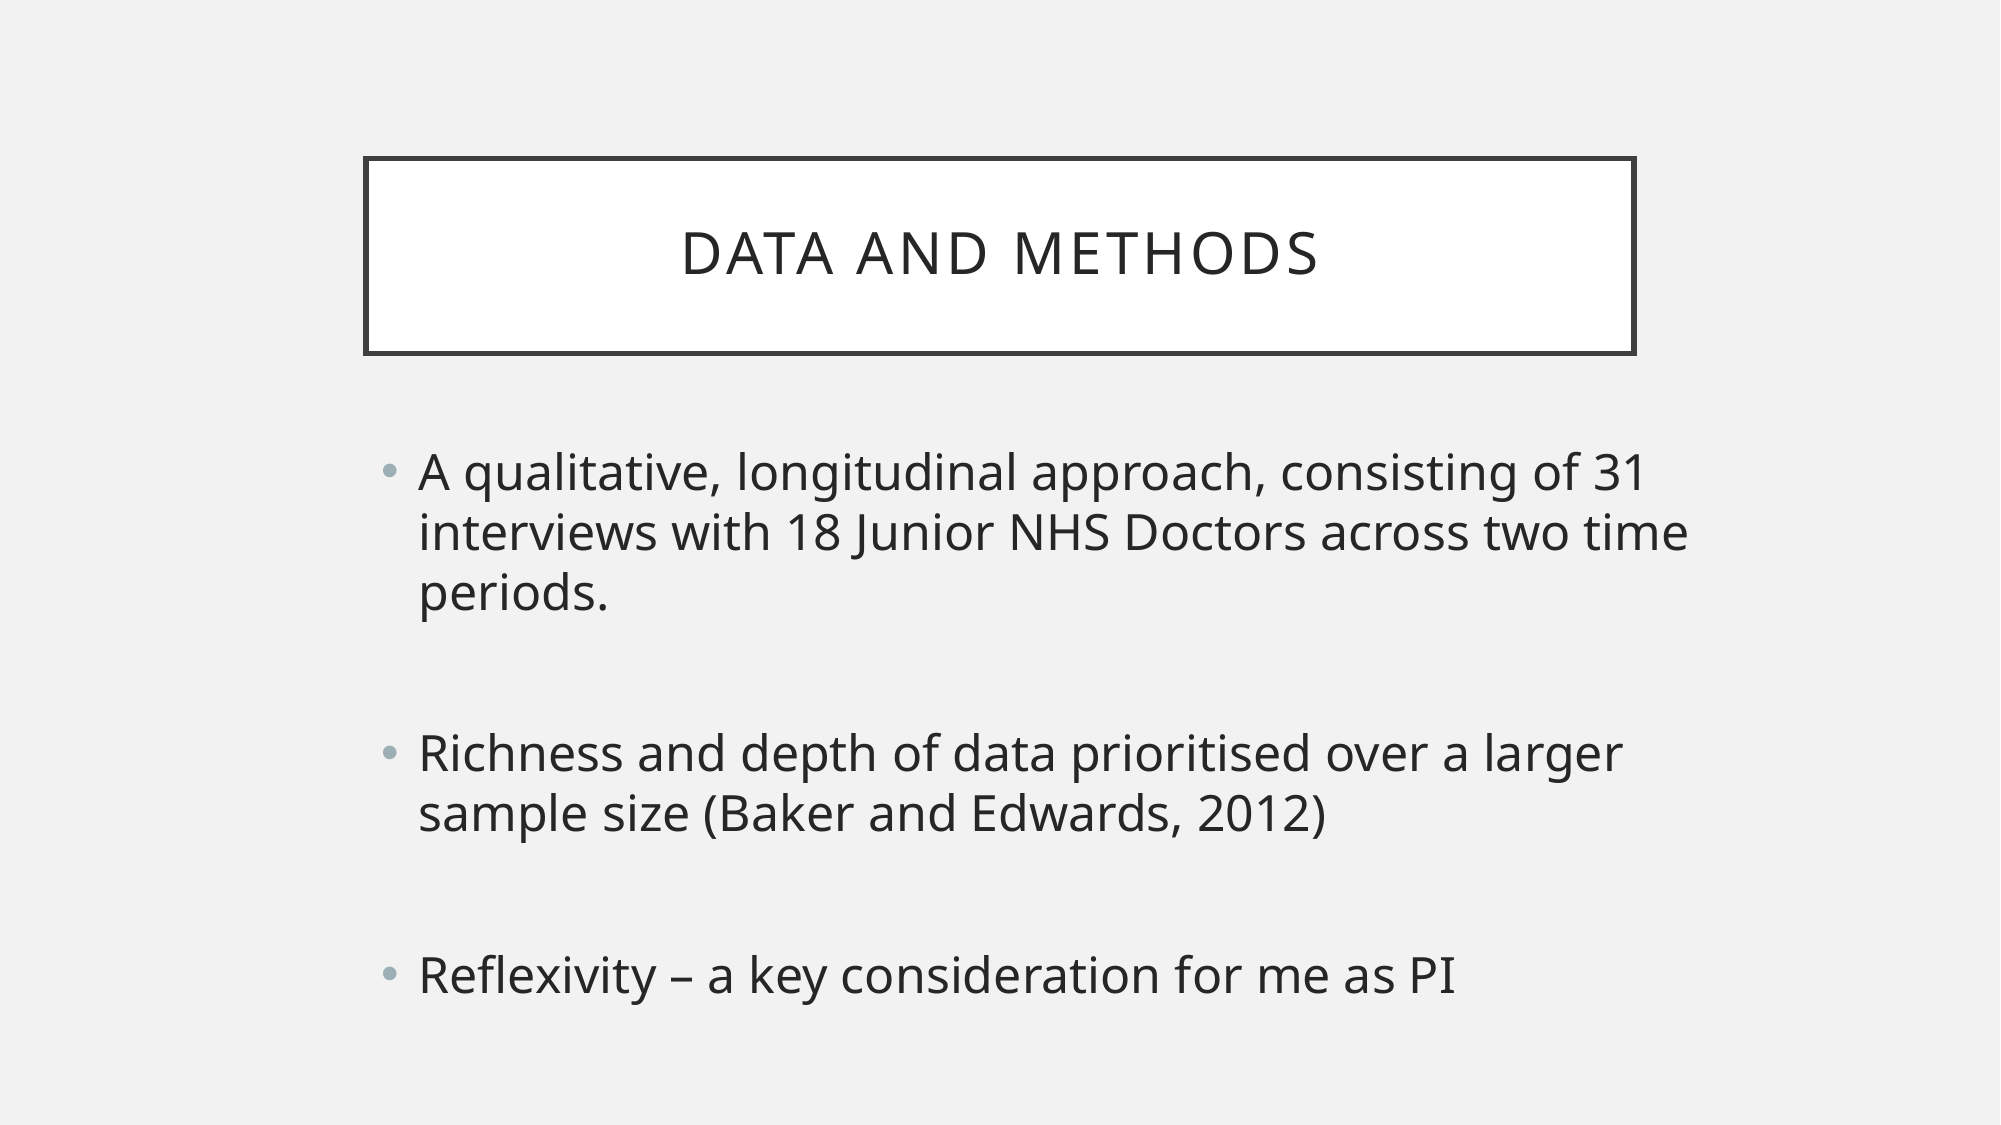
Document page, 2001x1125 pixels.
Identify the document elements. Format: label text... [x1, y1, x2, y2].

list A qualitative, longitudinal approach, consisting of 31 interviews with 18 Junior NHS Doctors across two time periods. Richness and depth of data prioritised over a larger sample size (Baker and Edwards, 2012) Reflexivity – a key consideration for me as PI [366, 432, 1752, 1099]
title Data and methods [363, 156, 1637, 356]
